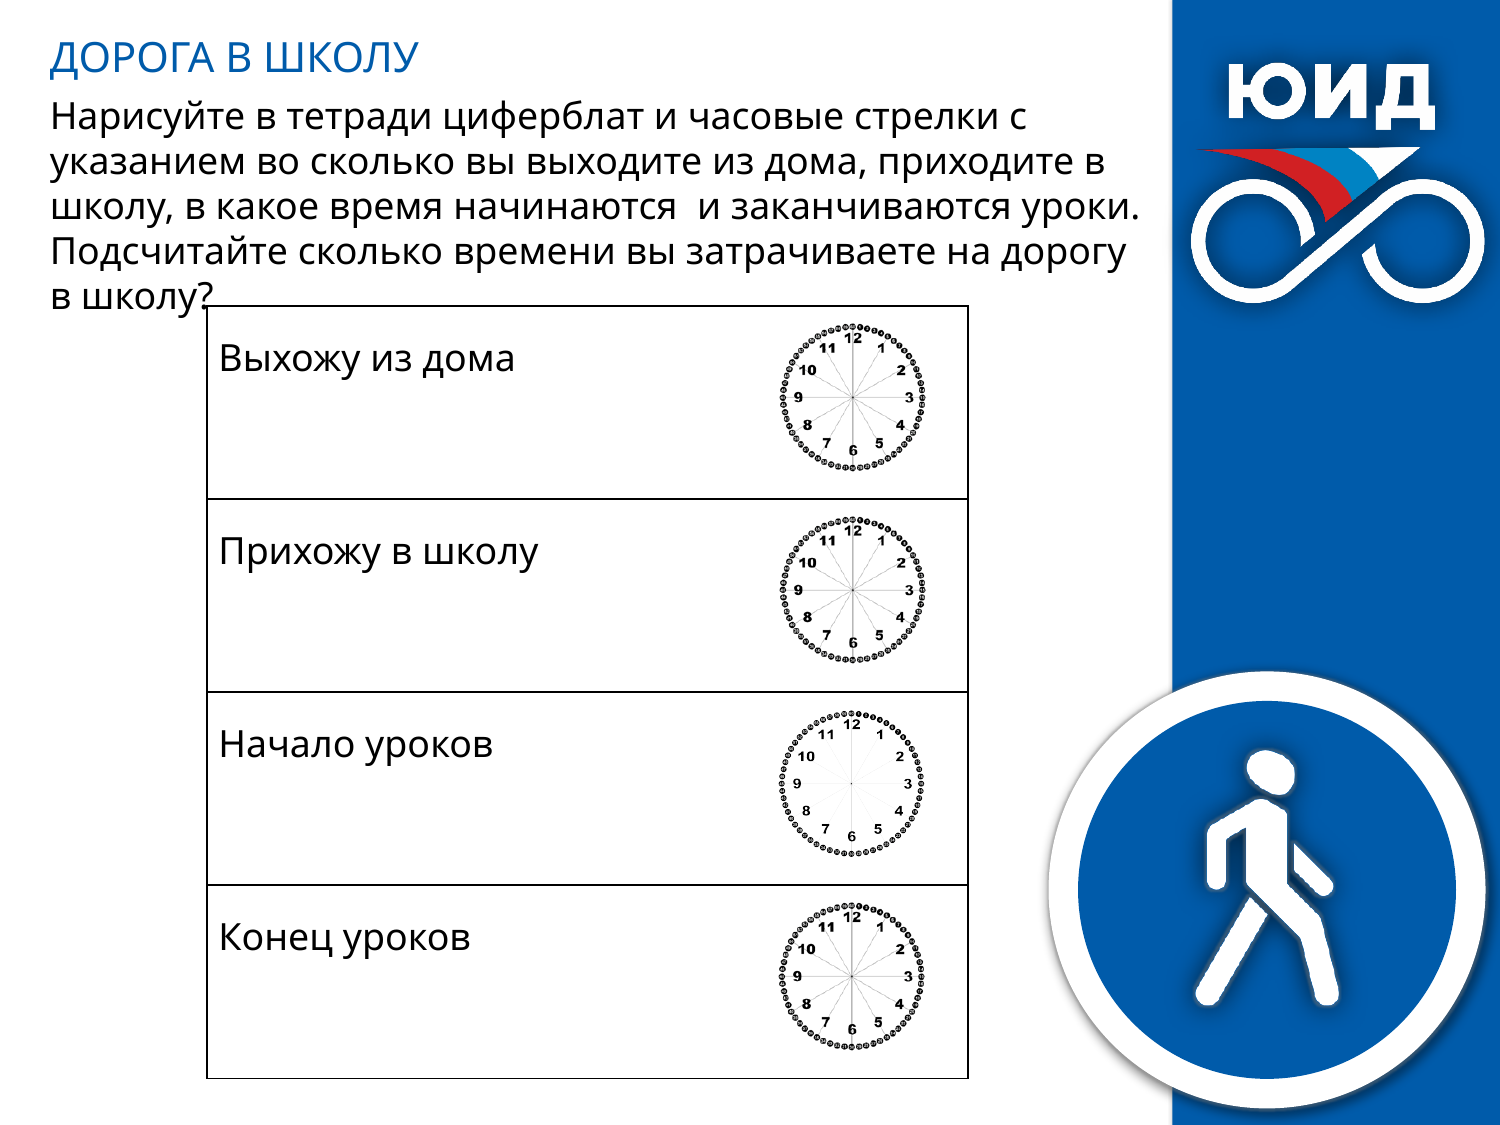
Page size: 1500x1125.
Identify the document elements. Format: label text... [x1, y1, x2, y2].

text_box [1048, 0, 1500, 1125]
picture [774, 898, 928, 1053]
picture [775, 512, 929, 666]
text_box ДОРОГА В ШКОЛУ [35, 23, 1048, 85]
picture [774, 706, 928, 860]
picture [775, 319, 929, 474]
table_cell Прихожу в школу [208, 500, 967, 691]
text_box Нарисуйте в тетради циферблат и часовые стрелки с указанием во сколько вы выходите из дома, приходите в школу, в какое время начинаются и заканчиваются уроки. Подсчитайте сколько времени вы затрачиваете на дорогу в школу? [35, 85, 1048, 325]
table_header Выхожу из дома [208, 325, 967, 498]
table_cell Начало уроков [208, 693, 967, 884]
table_cell Конец уроков [208, 886, 967, 1078]
